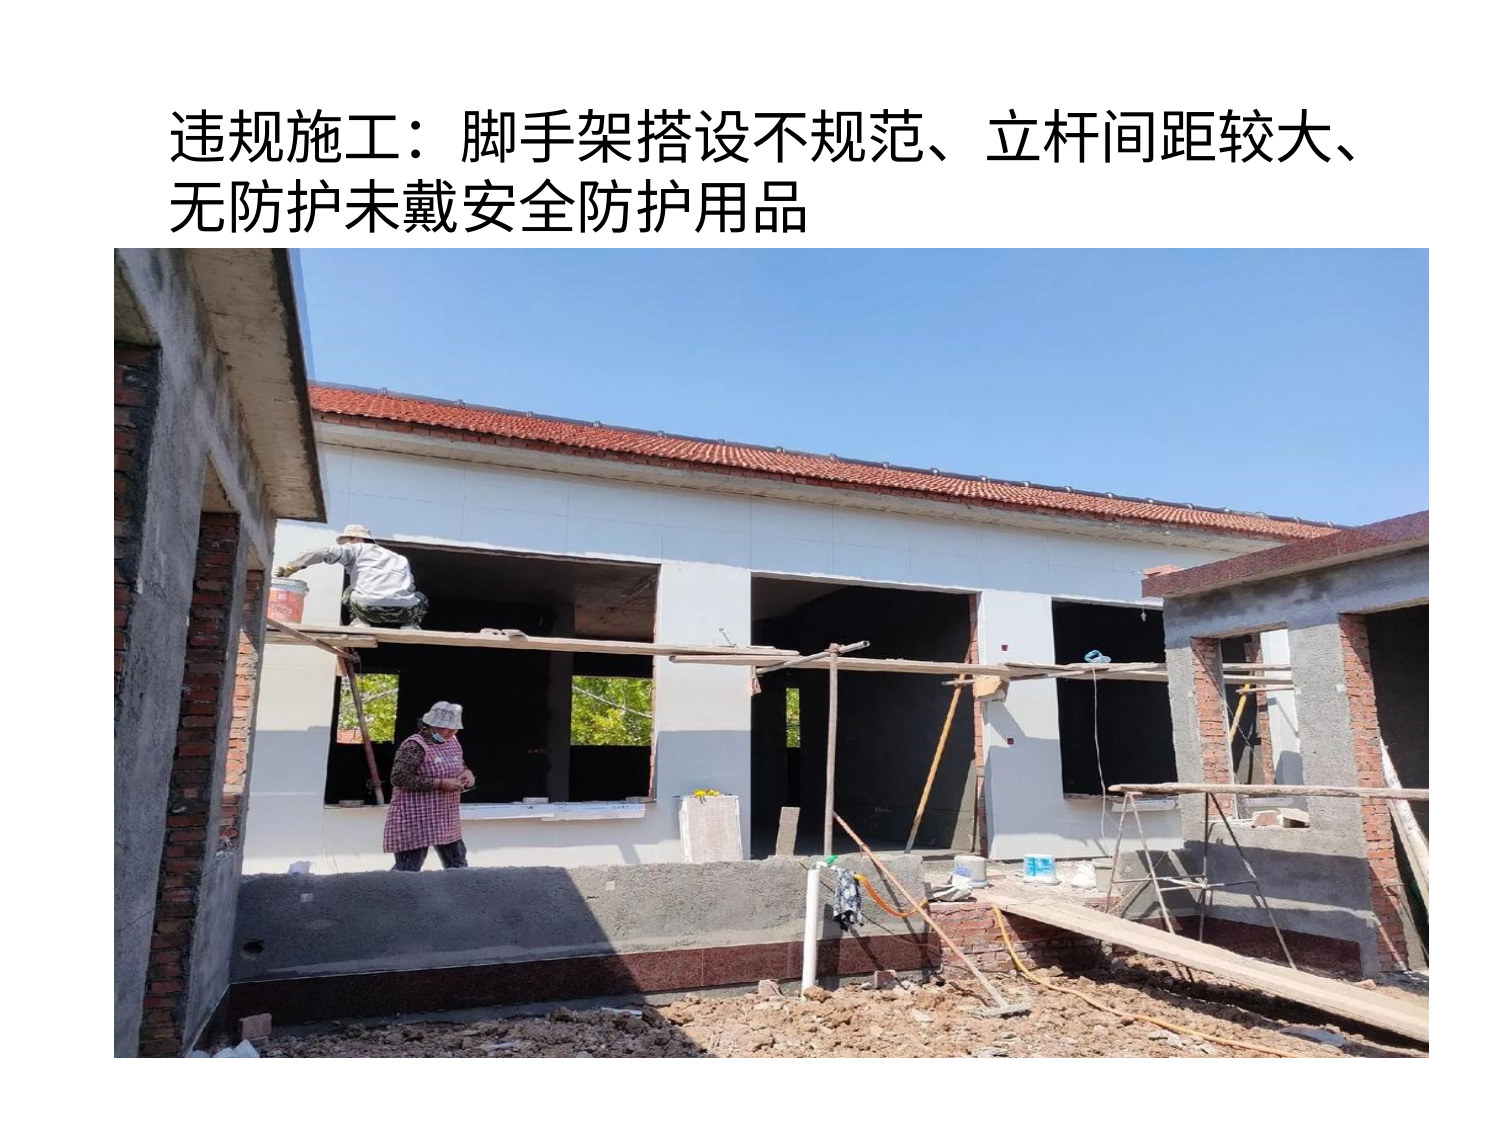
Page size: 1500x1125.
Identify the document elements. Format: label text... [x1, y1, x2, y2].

picture [114, 248, 1430, 1058]
text_box 违规施工：脚手架搭设不规范、立杆间距较大、 无防护未戴安全防护用品 [154, 92, 1408, 247]
